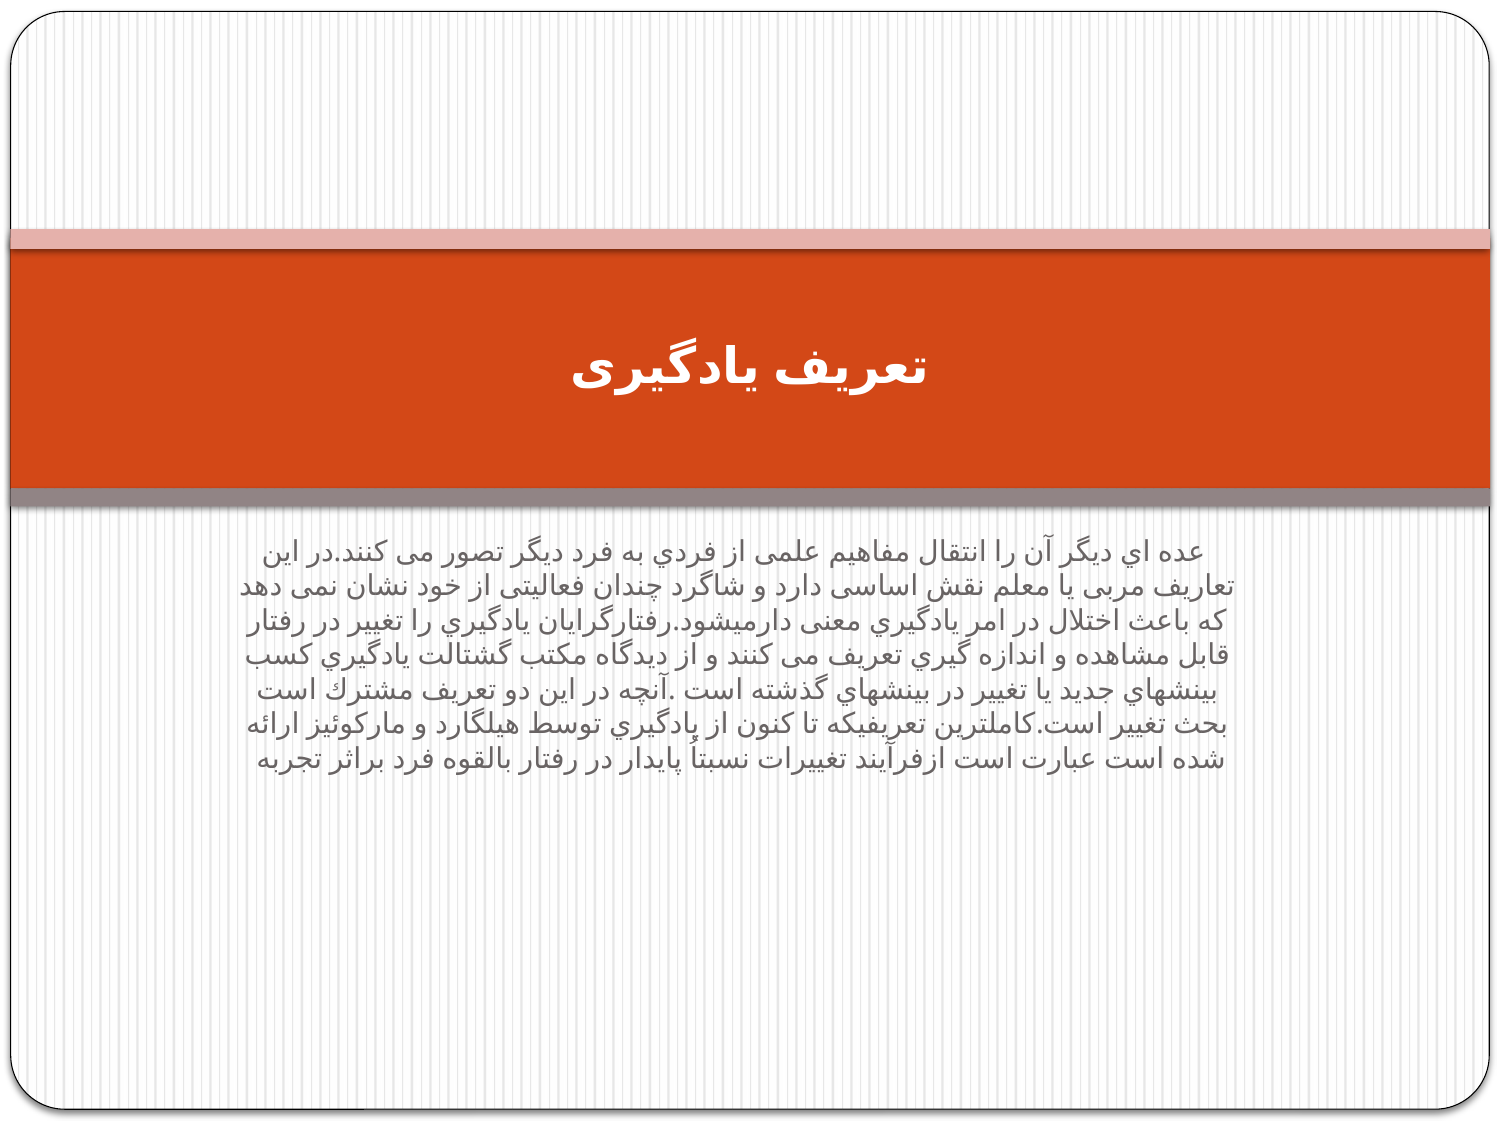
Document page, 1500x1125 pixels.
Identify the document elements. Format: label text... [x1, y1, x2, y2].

title تعریف یادگیری [75, 247, 1425, 489]
subtitle عده اي دیگر آن را انتقال مفاهیم علمی از فردي به فرد دیگر تصور می کنند.در این تعاریف مربی یا معلم نقش اساسی دارد و شاگرد چندان فعالیتی از خود نشان نمی دهد که باعث اختلال در امر یادگیري معنی دارمیشود.رفتارگرایان یادگیري را تغییر در رفتار قابل مشاهده و اندازه گیري تعریف می کنند و از دیدگاه مکتب گشتالت یادگیري کسب بینشهاي جدید یا تغییر در بینشهاي گذشته است .آنچه در این دو تعریف مشترك است بحث تغییر است.کاملترین تعریفیکه تا کنون از یادگیري توسط هیلگارد و مارکوئیز ارائه شده است عبارت است ازفرآیند تغییرات نسبتاُ پایدار در رفتار بالقوه فرد براثر تجربه [212, 525, 1263, 788]
